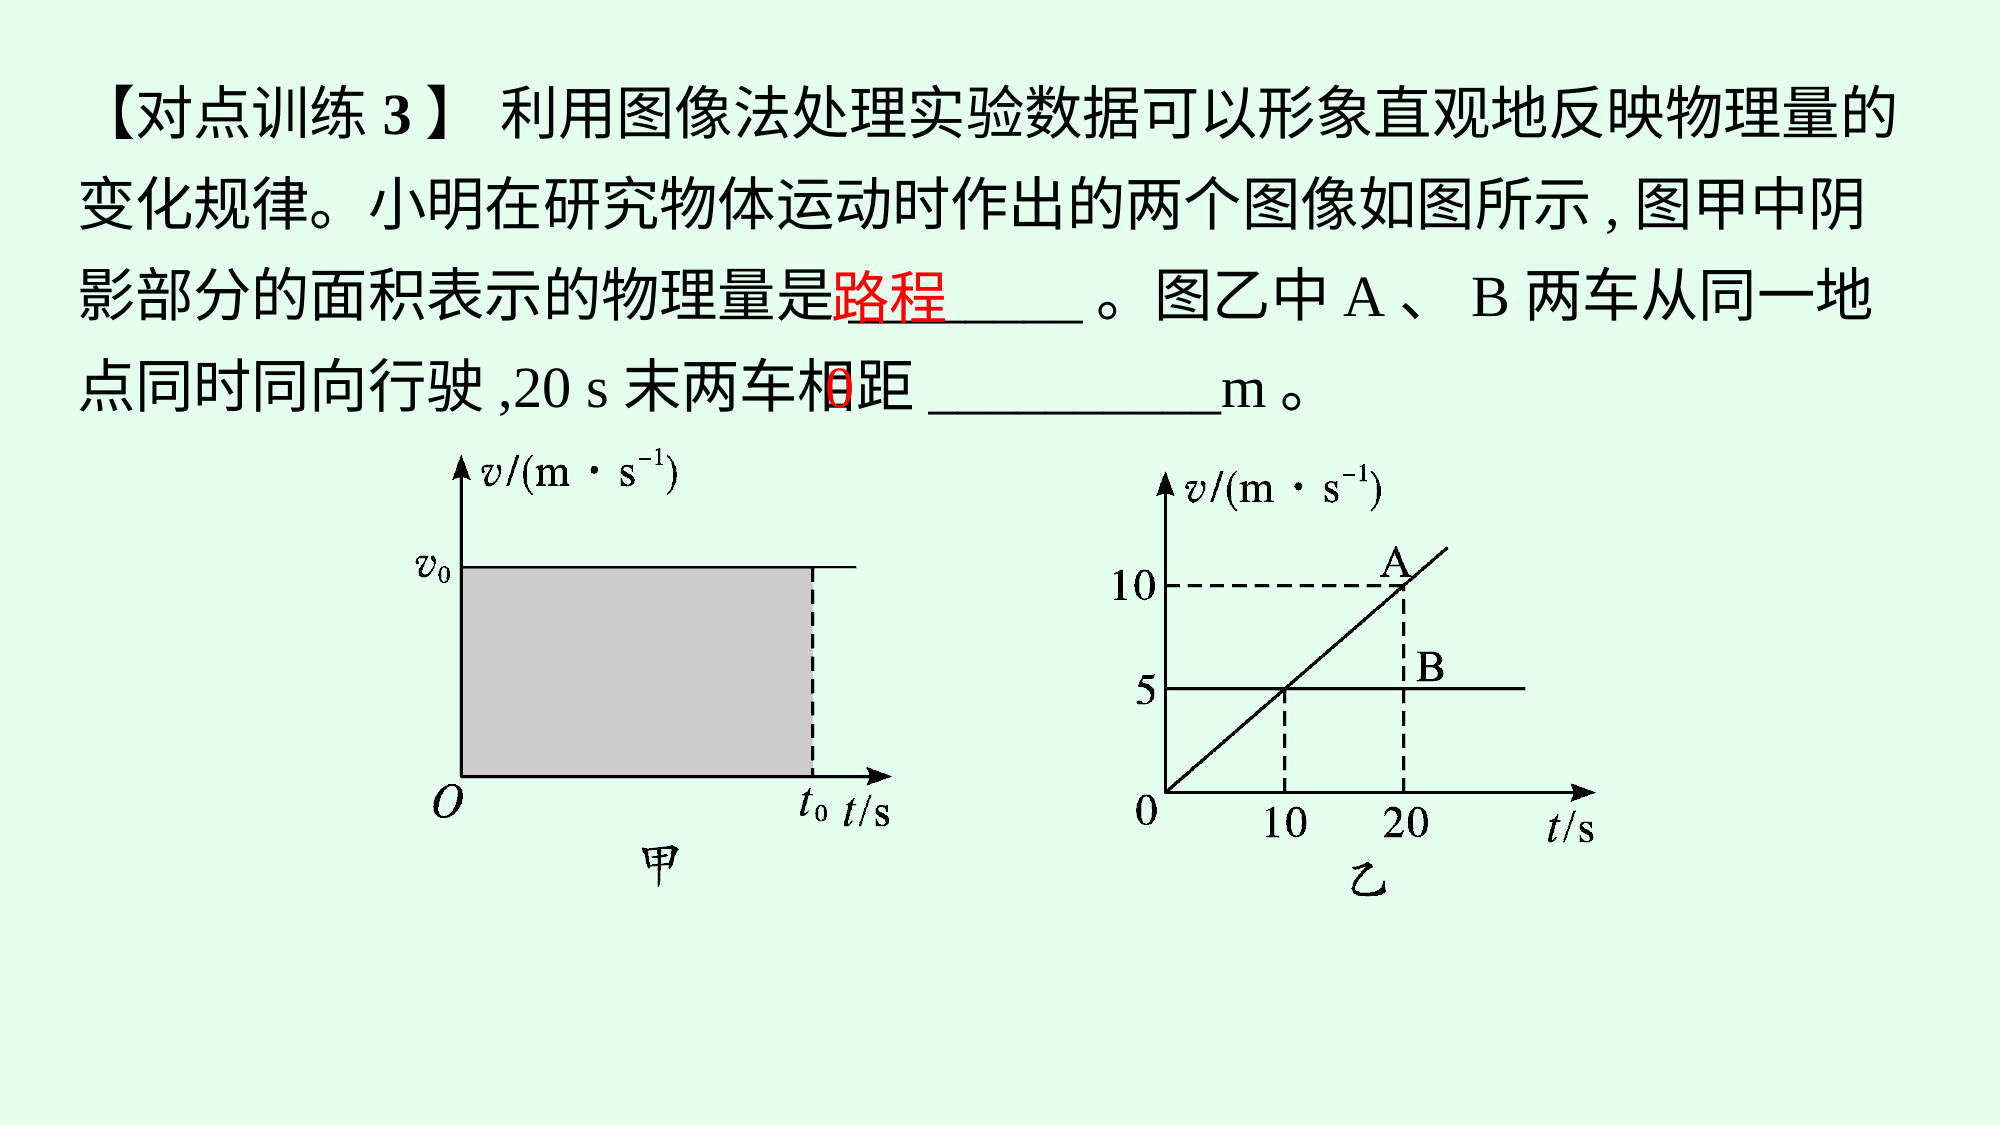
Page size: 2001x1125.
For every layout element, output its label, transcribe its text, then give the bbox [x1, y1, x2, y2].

picture [1109, 450, 1598, 902]
text_box 路程 [816, 232, 976, 339]
text_box 0 [811, 321, 870, 427]
picture [407, 447, 896, 902]
text_box 【对点训练3】 利用图像法处理实验数据可以形象直观地反映物理量的变化规律。小明在研究物体运动时作出的两个图像如图所示,图甲中阴影部分的面积表示的物理量是________。图乙中A、B两车从同一地点同时同向行驶,20 s末两车相距__________m。 [62, 47, 1938, 427]
